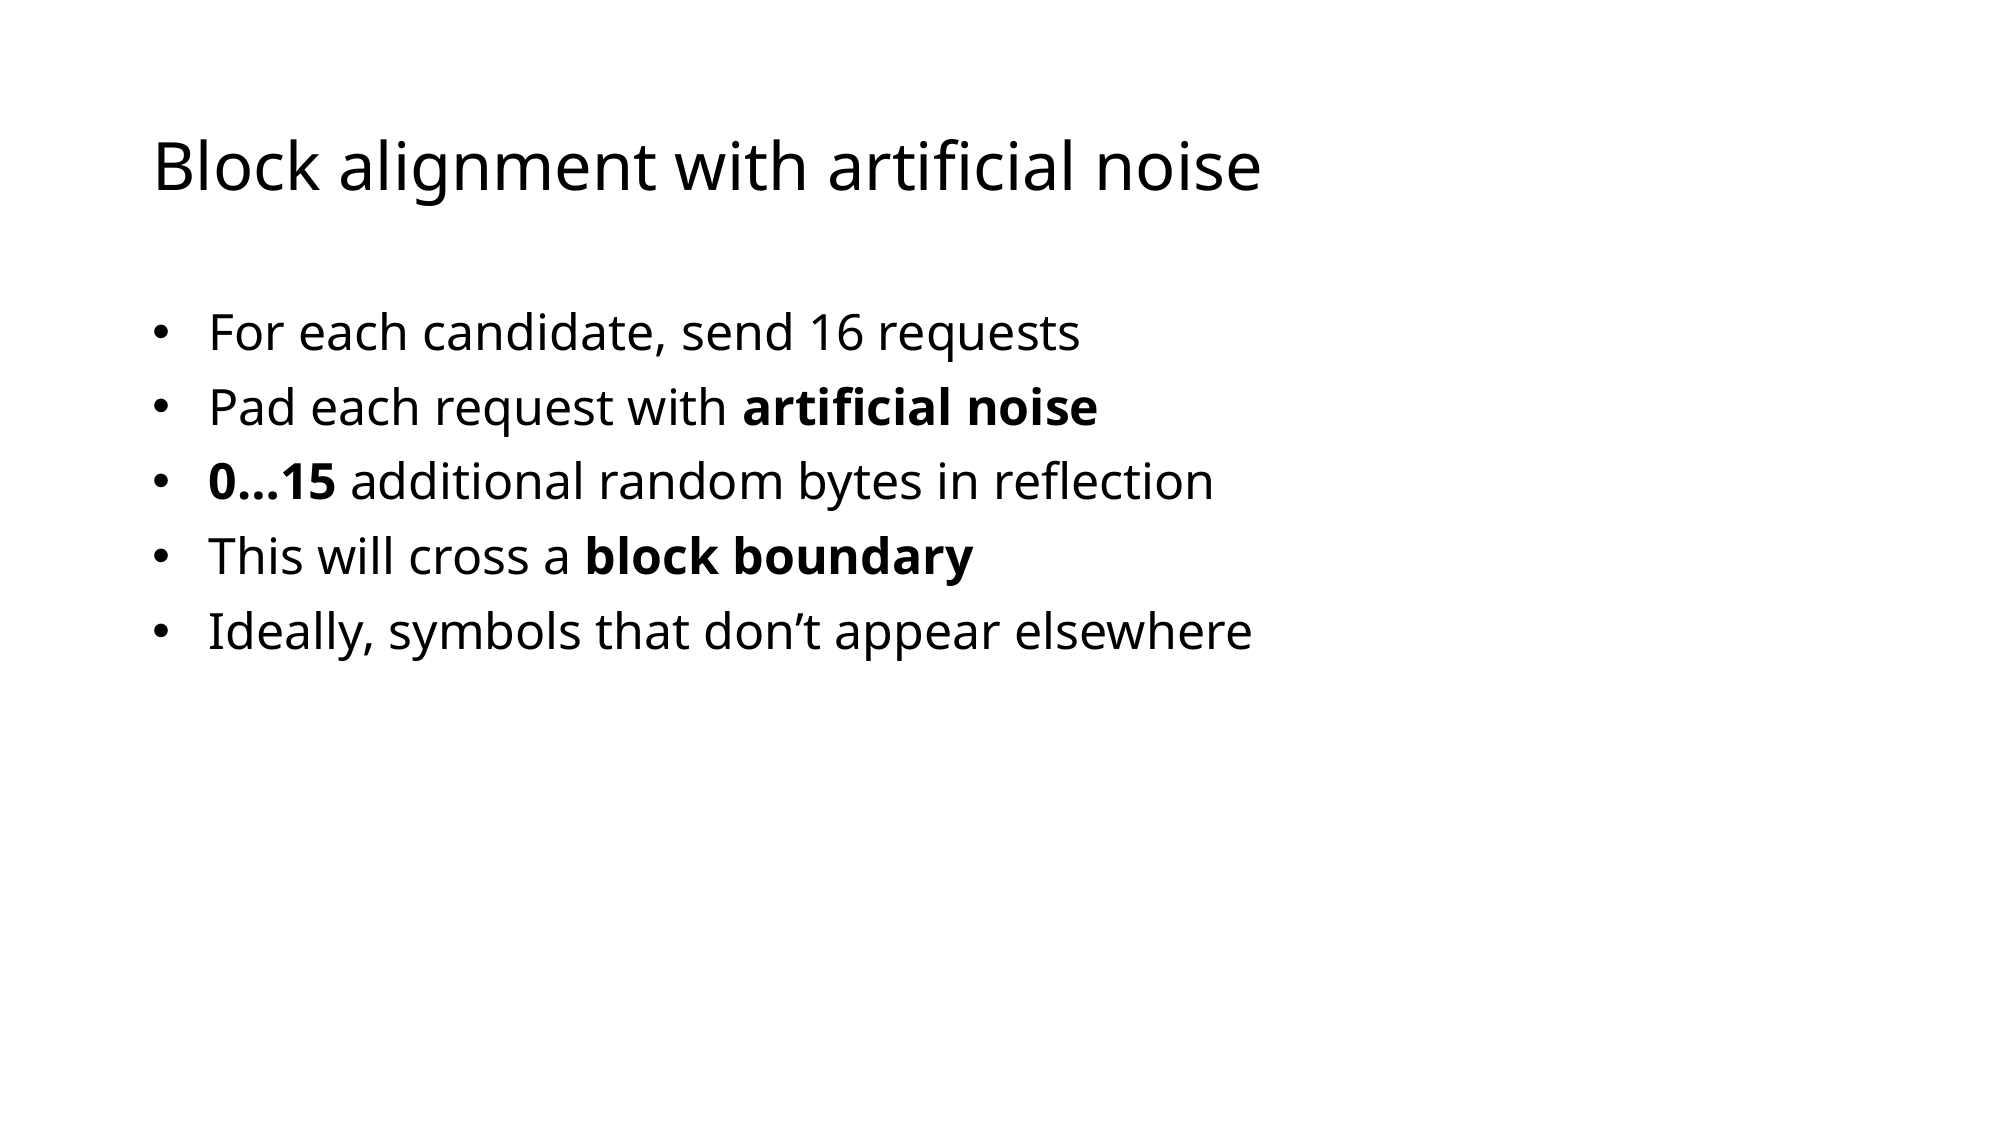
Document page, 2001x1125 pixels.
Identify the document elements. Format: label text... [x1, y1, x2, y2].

list For each candidate, send 16 requests Pad each request with artificial noise 0…15 additional random bytes in reflection This will cross a block boundary Ideally, symbols that don’t appear elsewhere [137, 299, 1863, 1014]
title Block alignment with artificial noise [137, 59, 1863, 278]
